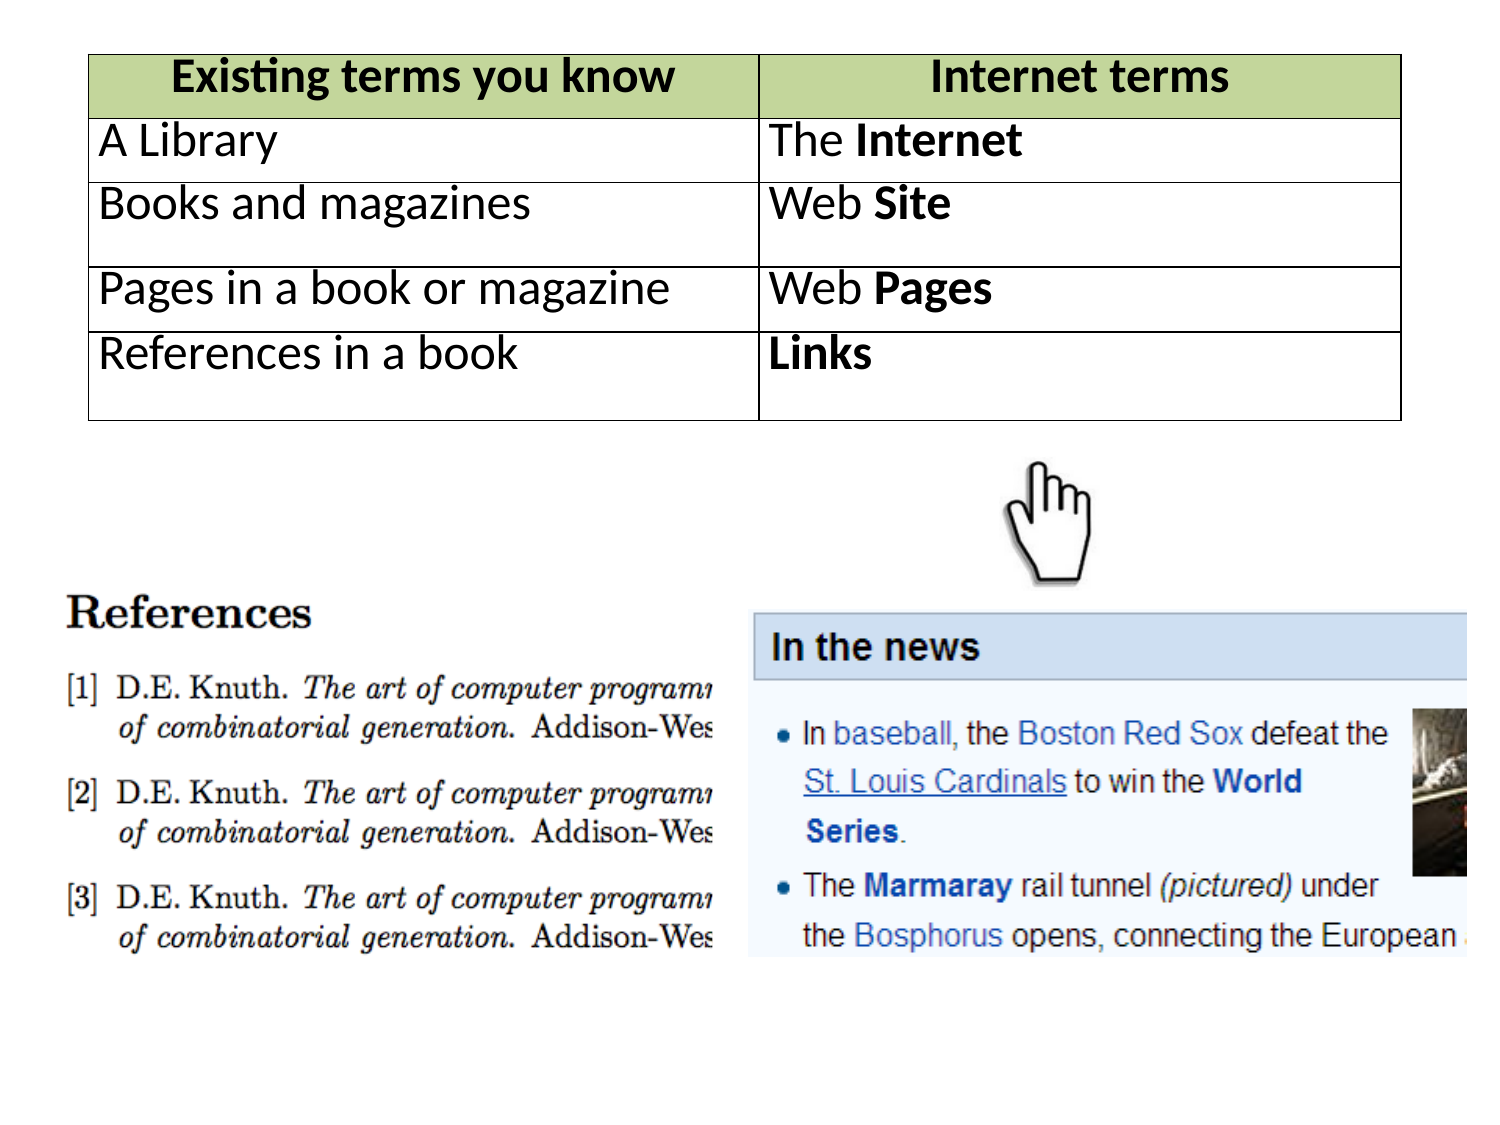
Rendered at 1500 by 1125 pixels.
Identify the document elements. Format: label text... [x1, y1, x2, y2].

table_cell The Internet [760, 119, 1400, 182]
table_cell A Library [89, 119, 758, 182]
table_header Existing terms you know [89, 55, 758, 118]
table_cell Pages in a book or magazine [89, 268, 758, 331]
table_cell References in a book [89, 333, 758, 420]
picture [998, 455, 1108, 591]
table_cell Web Site [760, 183, 1400, 266]
picture [25, 554, 713, 983]
table_cell Books and magazines [89, 183, 758, 266]
picture [748, 609, 1467, 958]
table_cell Web Pages [760, 268, 1400, 331]
table_header Internet terms [760, 55, 1400, 118]
table_cell Links [760, 333, 1400, 420]
